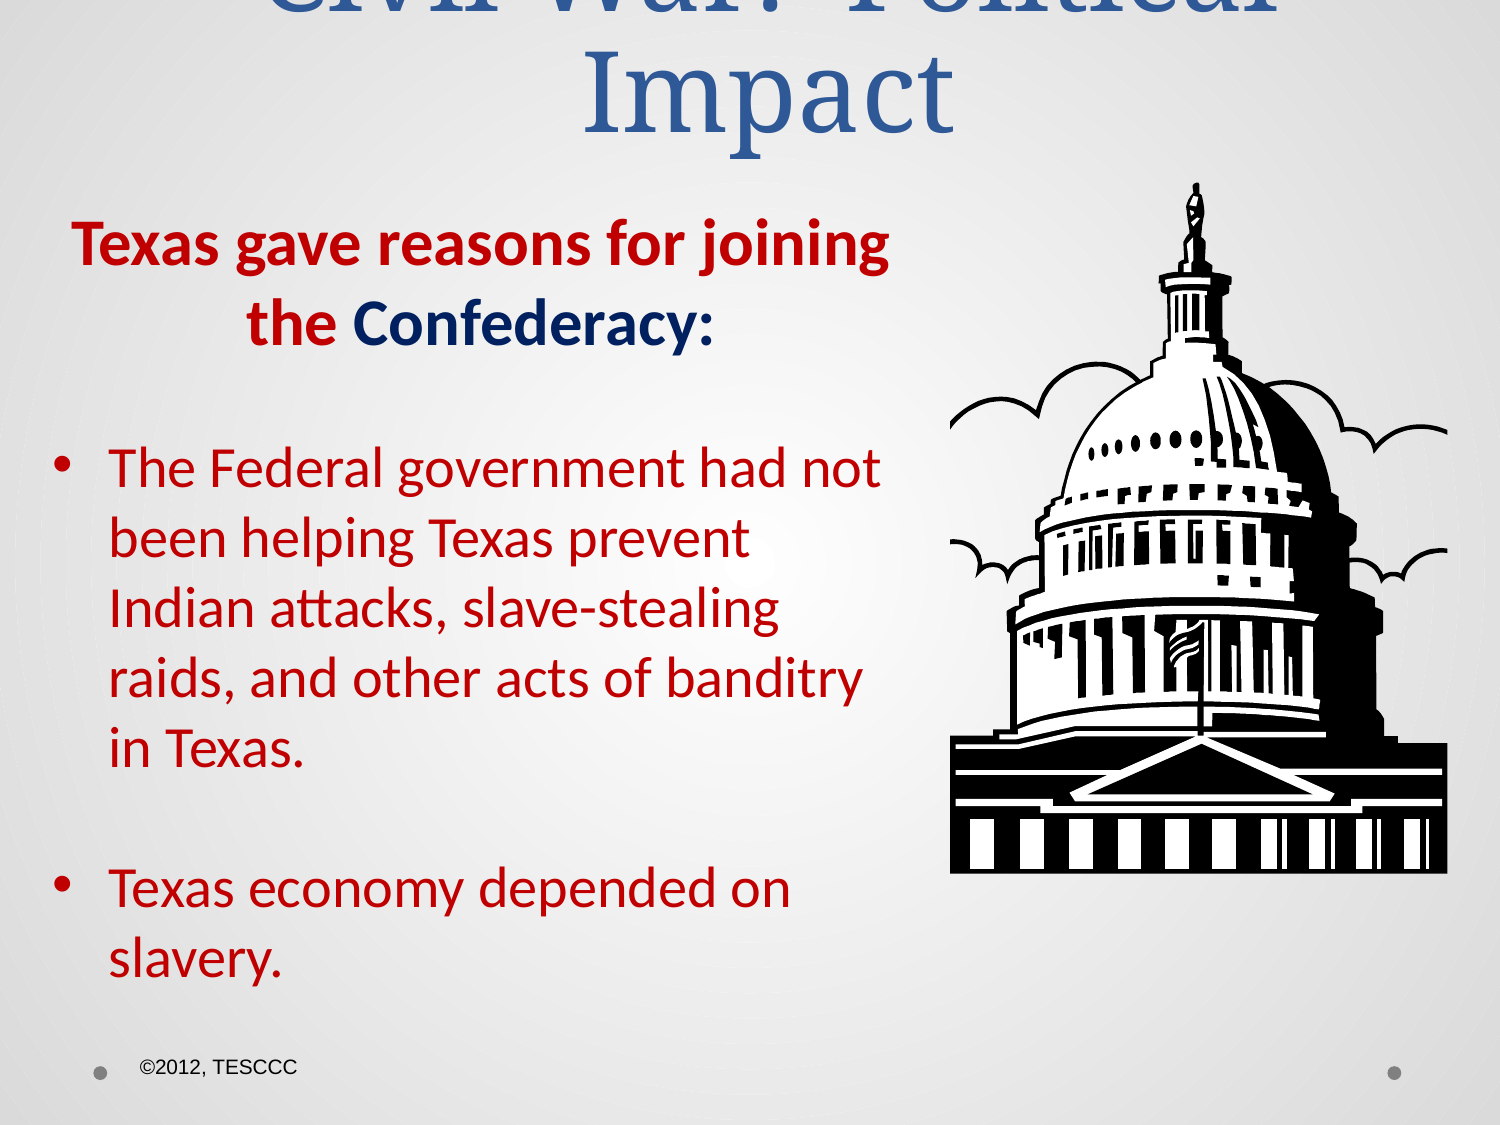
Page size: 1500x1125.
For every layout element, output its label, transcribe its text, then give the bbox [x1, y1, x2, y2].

text_box Texas gave reasons for joining the Confederacy: The Federal government had not been helping Texas prevent Indian attacks, slave-stealing raids, and other acts of banditry in Texas. Texas economy depended on slavery. [37, 191, 925, 997]
text_box ©2012, TESCCC [125, 1046, 463, 1087]
title Civil War: Political Impact [75, 24, 1463, 163]
picture [949, 180, 1448, 874]
